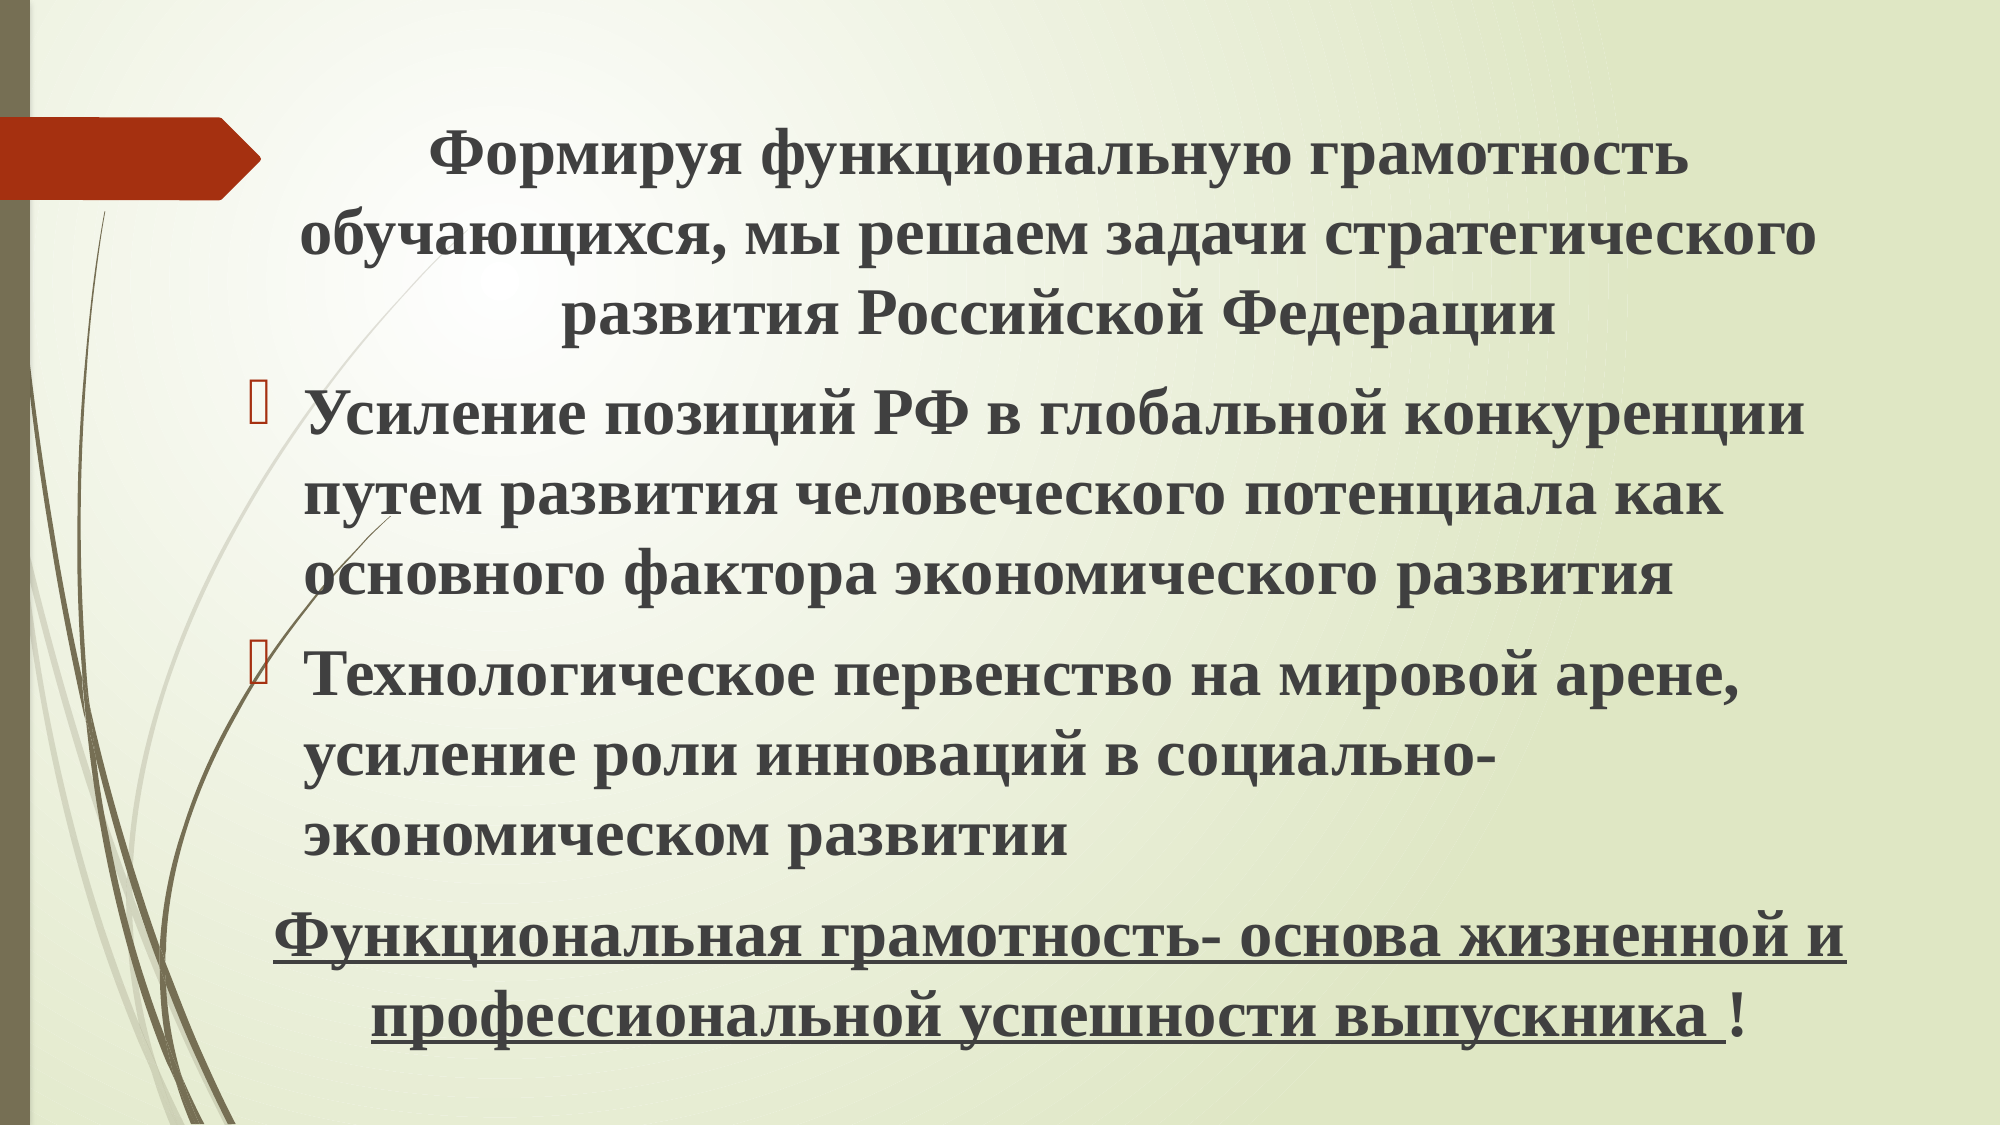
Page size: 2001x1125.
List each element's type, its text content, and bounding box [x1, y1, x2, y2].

list Формируя функциональную грамотность обучающихся, мы решаем задачи стратегического развития Российской Федерации Усиление позиций РФ в глобальной конкуренции путем развития человеческого потенциала как основного фактора экономического развития Технологическое первенство на мировой арене, усиление роли инноваций в социально-экономическом развитии Функциональная грамотность- основа жизненной и профессиональной успешности выпускника ! [232, 99, 1888, 1078]
